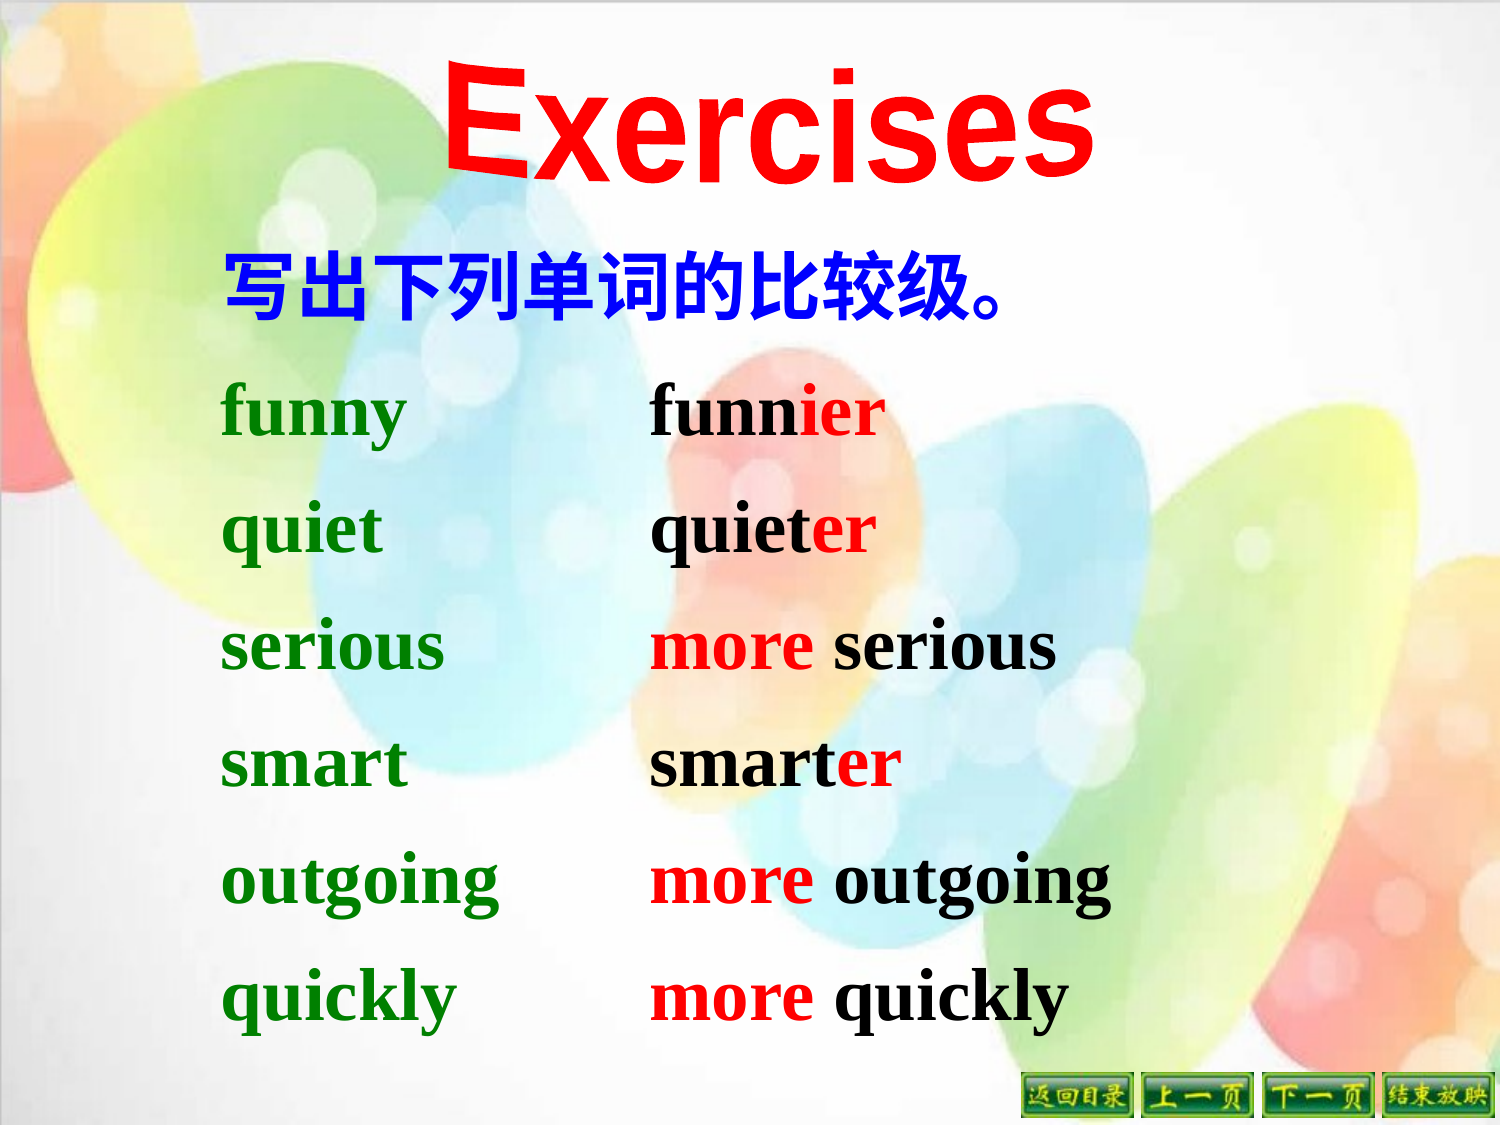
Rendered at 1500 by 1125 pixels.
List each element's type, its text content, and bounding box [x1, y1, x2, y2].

picture [0, 0, 1500, 1125]
text_box funnier quieter more serious smarter more outgoing more quickly [634, 326, 1128, 1043]
text_box funny quiet serious smart outgoing quickly [205, 326, 620, 1043]
text_box 写出下列单词的比较级。 [206, 231, 1294, 337]
